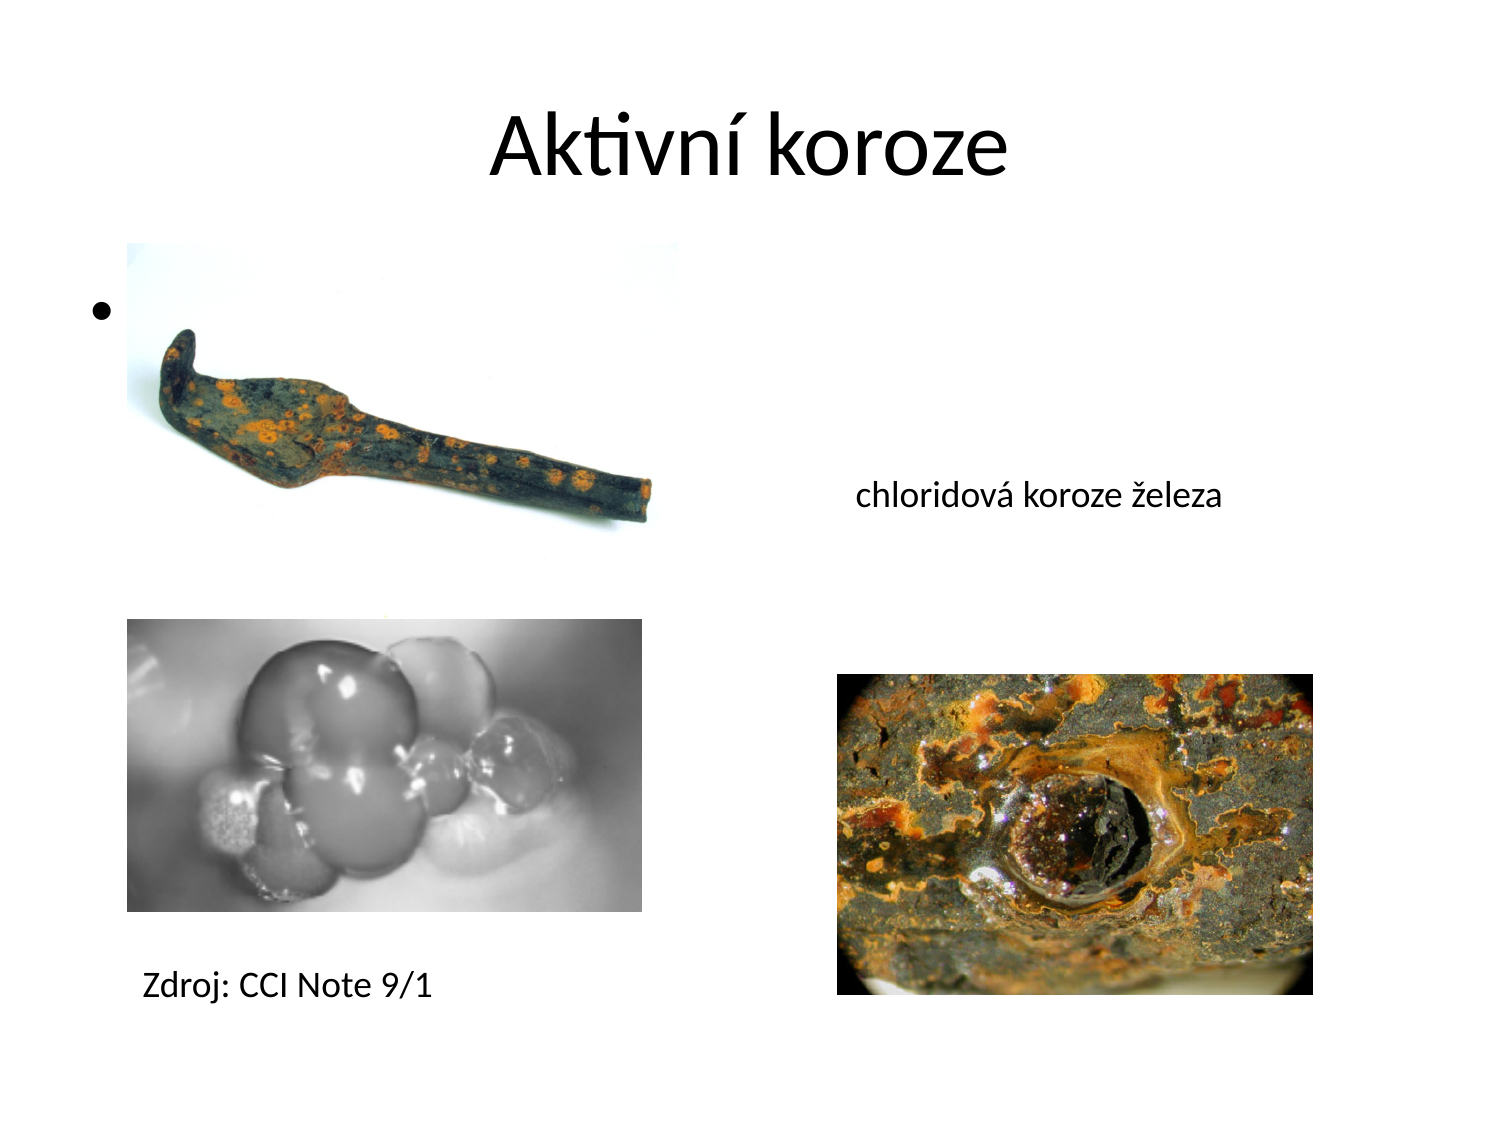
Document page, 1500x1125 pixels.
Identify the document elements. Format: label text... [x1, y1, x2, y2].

picture [837, 674, 1313, 995]
text_box chloridová koroze železa [840, 462, 1239, 523]
title Aktivní koroze [75, 45, 1425, 233]
text_box Zdroj: CCI Note 9/1 [127, 952, 573, 1012]
picture [126, 243, 678, 912]
list l [75, 262, 1425, 1005]
